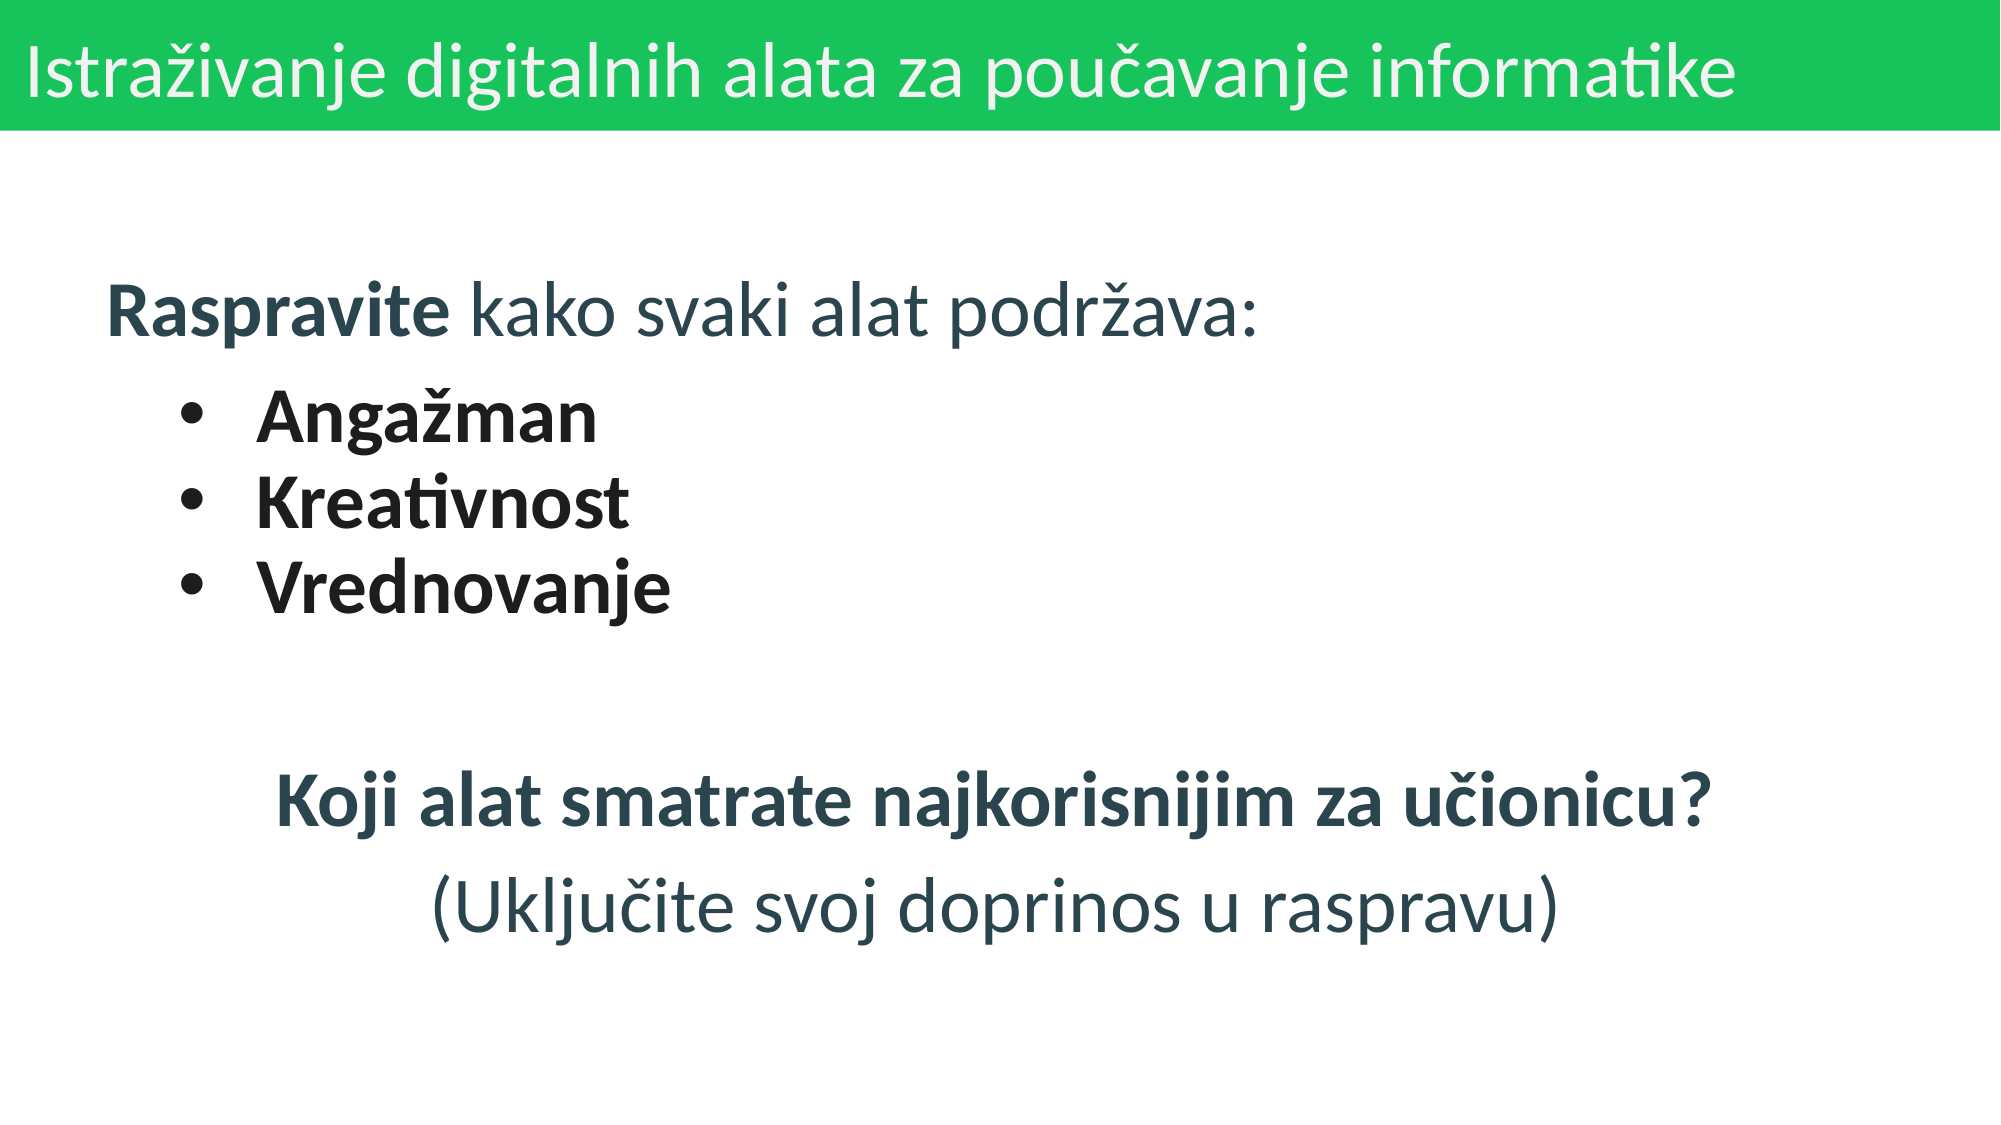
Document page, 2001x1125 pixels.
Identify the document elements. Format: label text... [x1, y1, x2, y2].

title Istraživanje digitalnih alata za poučavanje informatike [16, 13, 1976, 131]
list Raspravite kako svaki alat podržava: Angažman Kreativnost Vrednovanje Koji alat smatrate najkorisnijim za učionicu? (Uključite svoj doprinos u raspravu) [16, 144, 1976, 1108]
